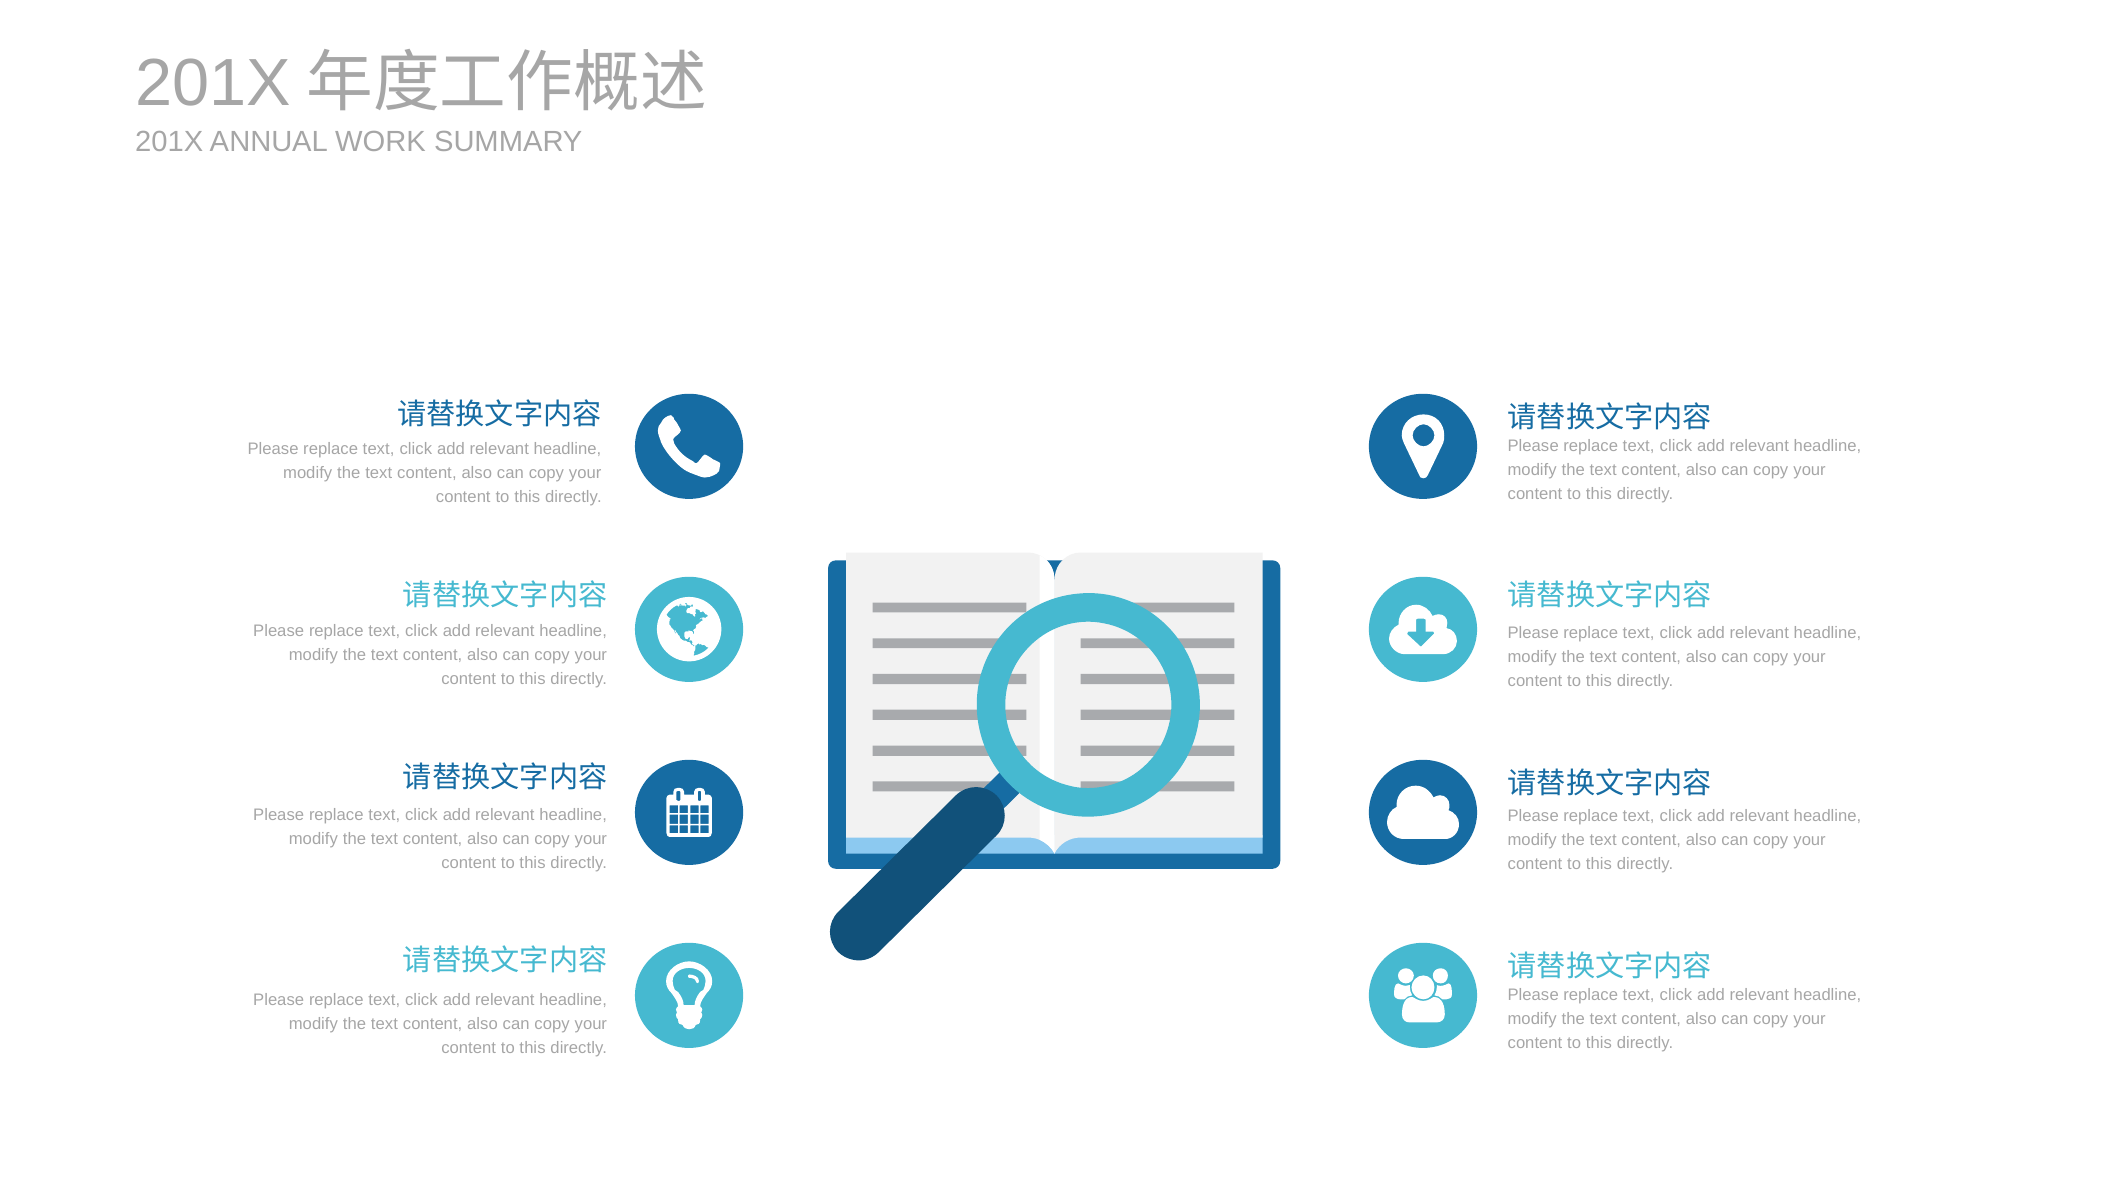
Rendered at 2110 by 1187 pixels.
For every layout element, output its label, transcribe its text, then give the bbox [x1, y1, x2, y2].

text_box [827, 552, 1281, 963]
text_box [634, 393, 744, 499]
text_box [634, 576, 744, 682]
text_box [634, 759, 744, 865]
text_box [634, 942, 744, 1048]
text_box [1507, 756, 1864, 874]
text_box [1368, 759, 1478, 865]
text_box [1368, 576, 1478, 682]
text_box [246, 388, 602, 507]
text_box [1507, 569, 1864, 691]
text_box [1507, 390, 1864, 504]
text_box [251, 750, 608, 873]
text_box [1507, 939, 1864, 1053]
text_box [251, 568, 608, 689]
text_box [1368, 942, 1478, 1048]
text_box 201X ANNUAL WORK SUMMARY [135, 122, 596, 158]
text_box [251, 934, 608, 1058]
text_box 201X年度工作概述 [135, 38, 783, 119]
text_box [1368, 393, 1478, 499]
